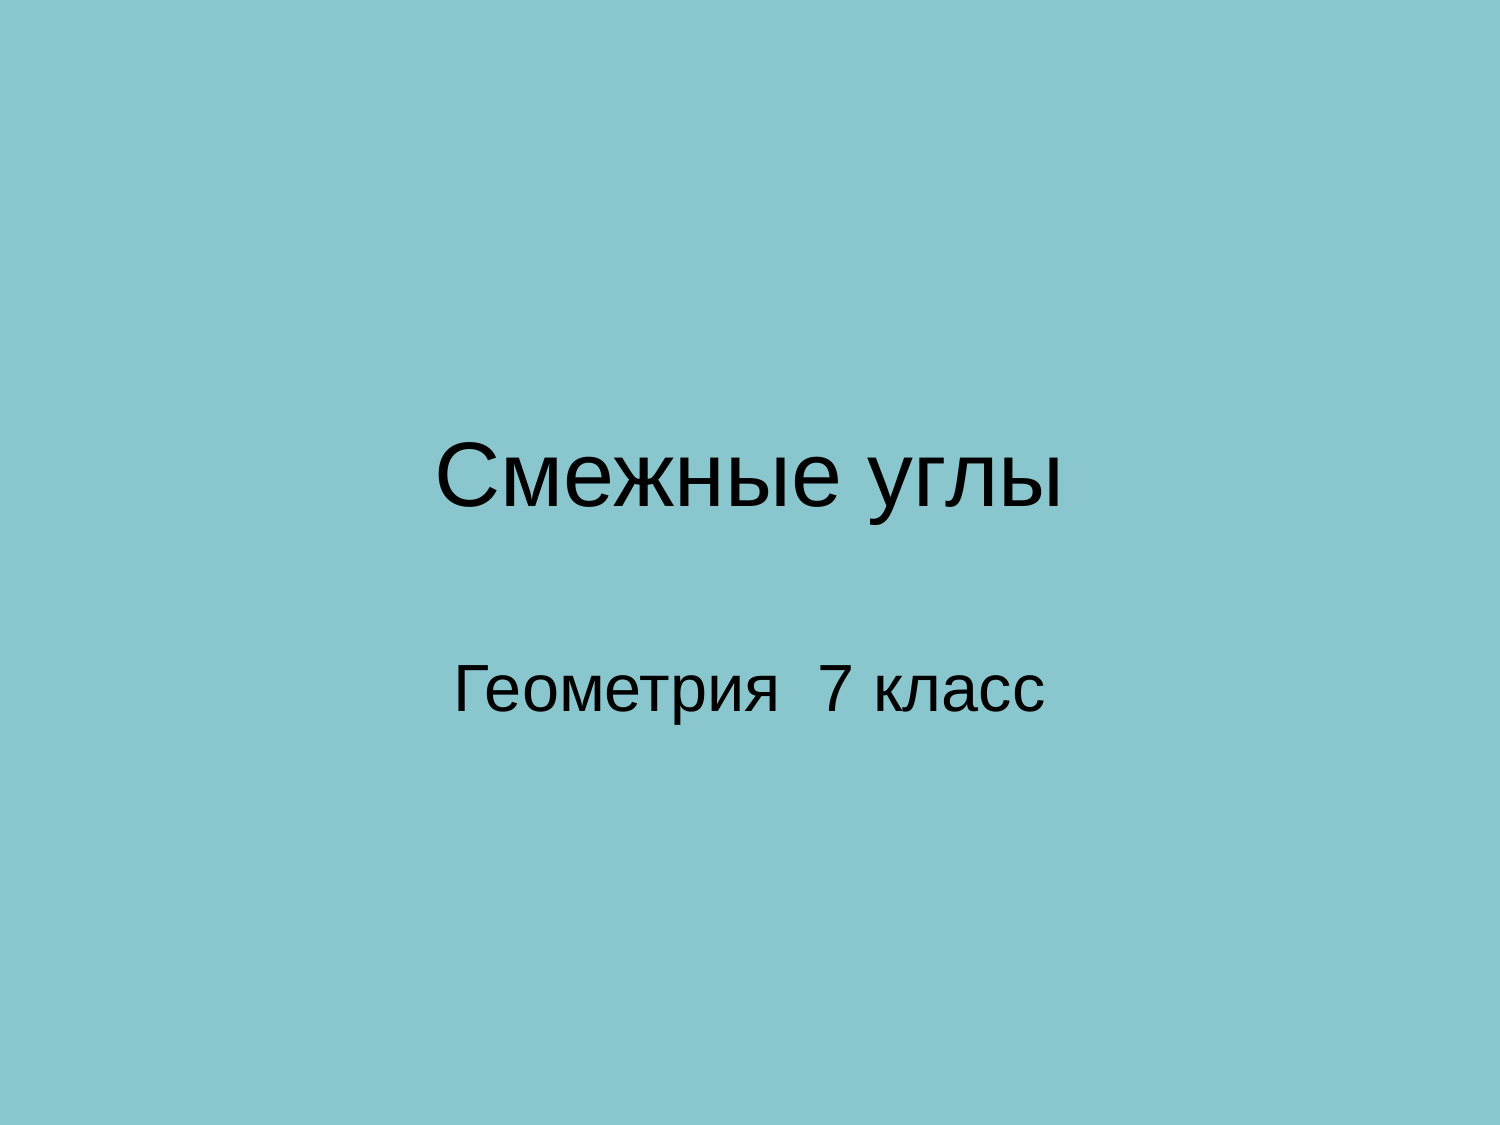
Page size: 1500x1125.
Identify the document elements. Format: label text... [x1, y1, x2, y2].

subtitle Геометрия 7 класс [224, 637, 1276, 751]
title Смежные углы [112, 349, 1388, 591]
